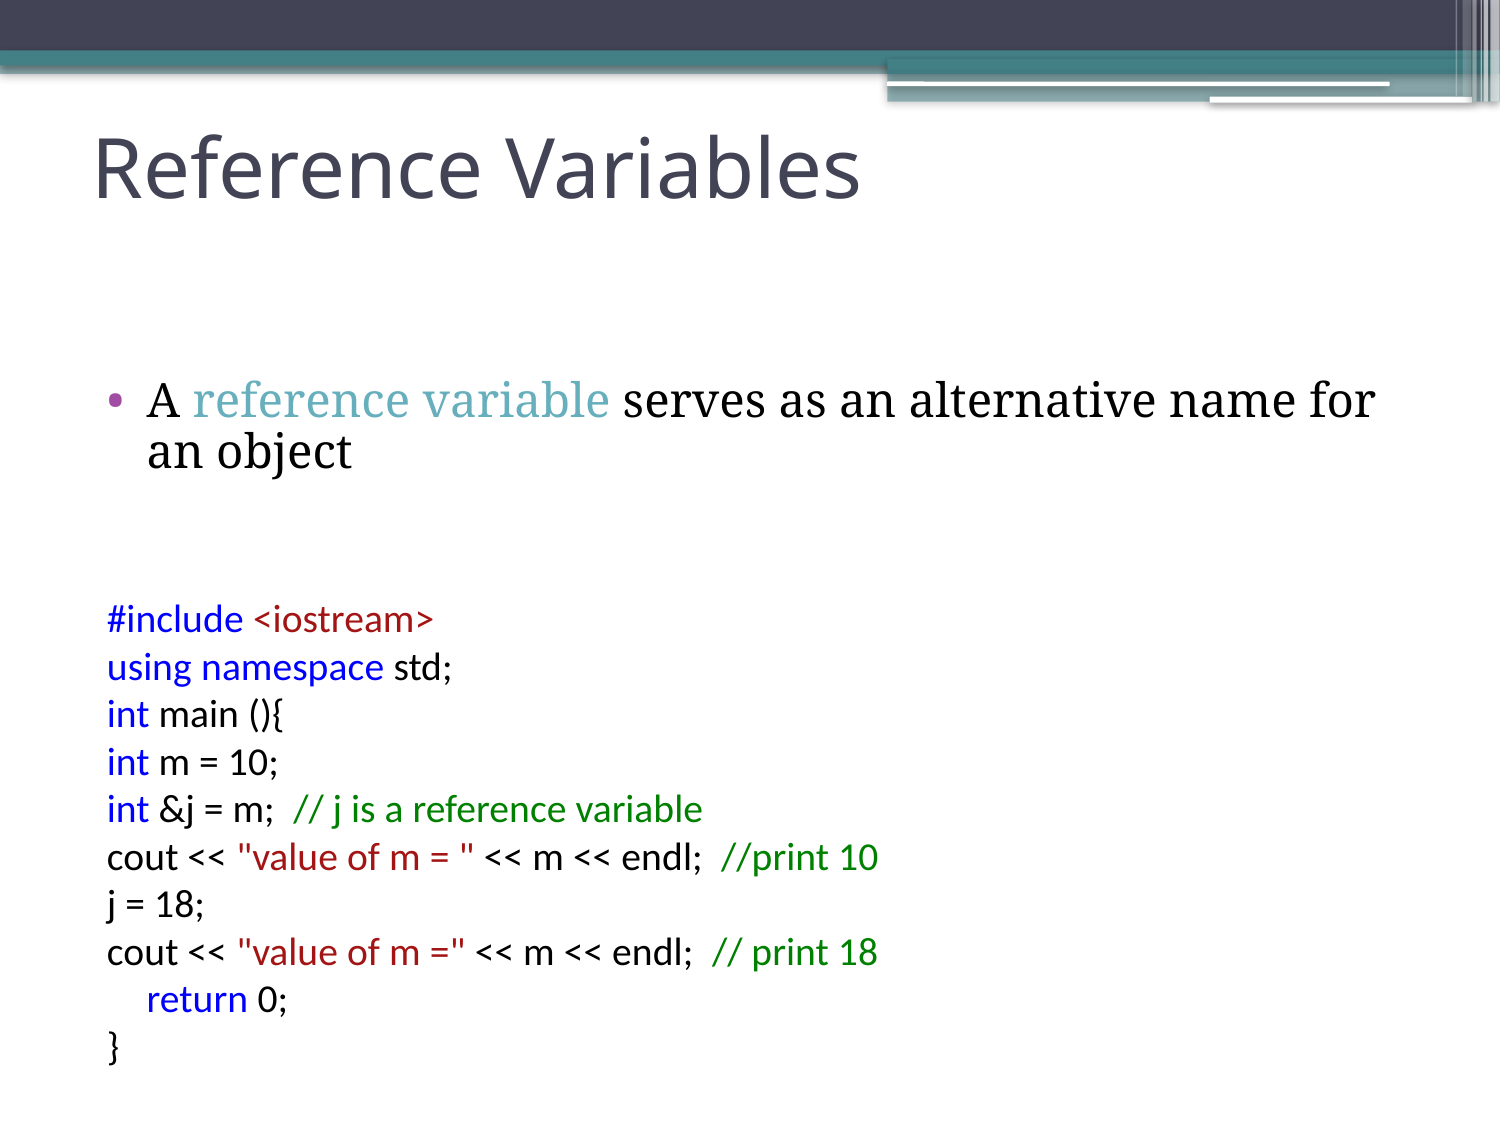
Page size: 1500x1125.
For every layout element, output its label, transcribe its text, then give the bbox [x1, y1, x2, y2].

list A reference variable serves as an alternative name for an object #include <iostream> using namespace std; int main (){ int m = 10; int &j = m; // j is a reference variable cout << "value of m = " << m << endl; //print 10 j = 18; cout << "value of m =" << m << endl; // print 18 return 0; } [75, 368, 1425, 1079]
title Reference Variables [76, 78, 1427, 254]
